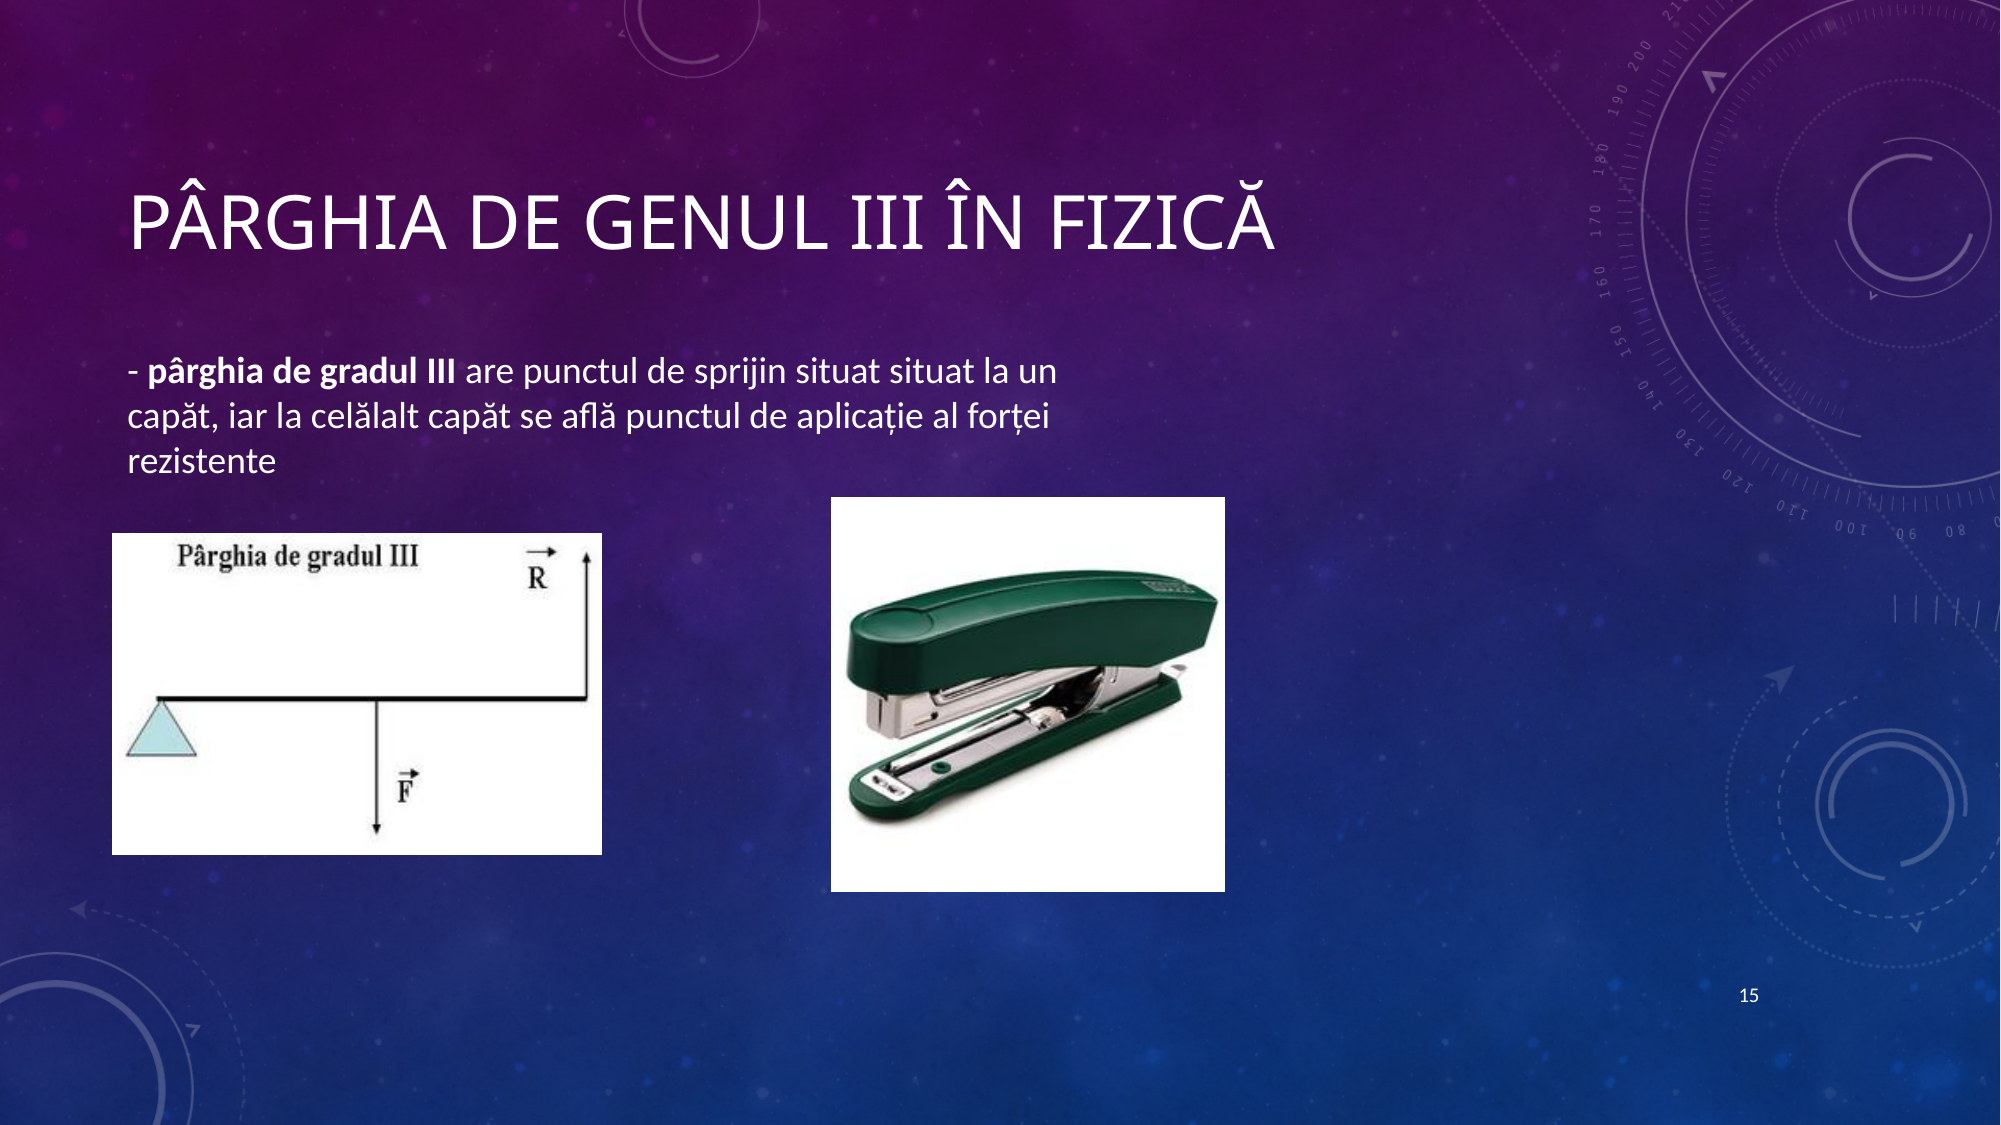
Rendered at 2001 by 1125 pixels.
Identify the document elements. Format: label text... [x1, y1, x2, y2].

picture [0, 0, 2001, 1125]
title PÂrghia de genul iii În fizicĂ [112, 99, 1775, 339]
slide_number 15 [1684, 963, 1775, 1025]
text_box - pârghia de gradul III are punctul de sprijin situat situat la un capăt, iar la celălalt capăt se află punctul de aplicaţie al forţei rezistente [112, 338, 1091, 489]
